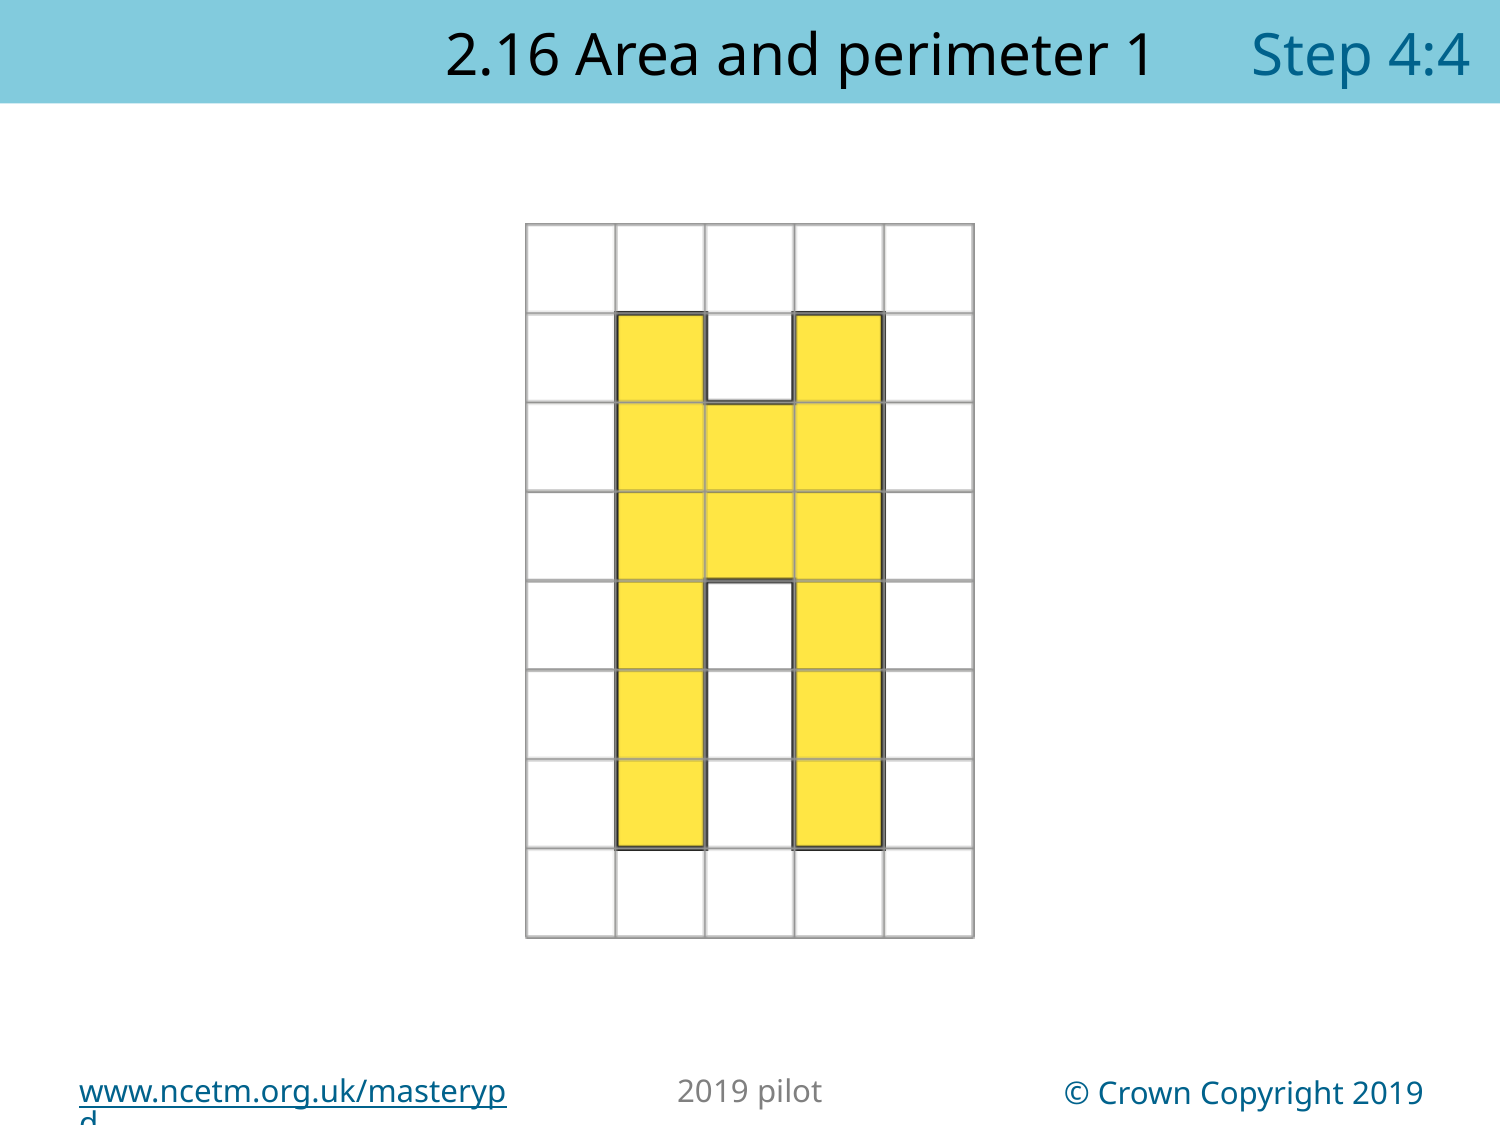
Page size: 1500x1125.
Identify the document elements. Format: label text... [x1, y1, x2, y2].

list 2.16 Area and perimeter 1 Step 4:4 [0, 0, 1500, 104]
picture [525, 223, 975, 939]
